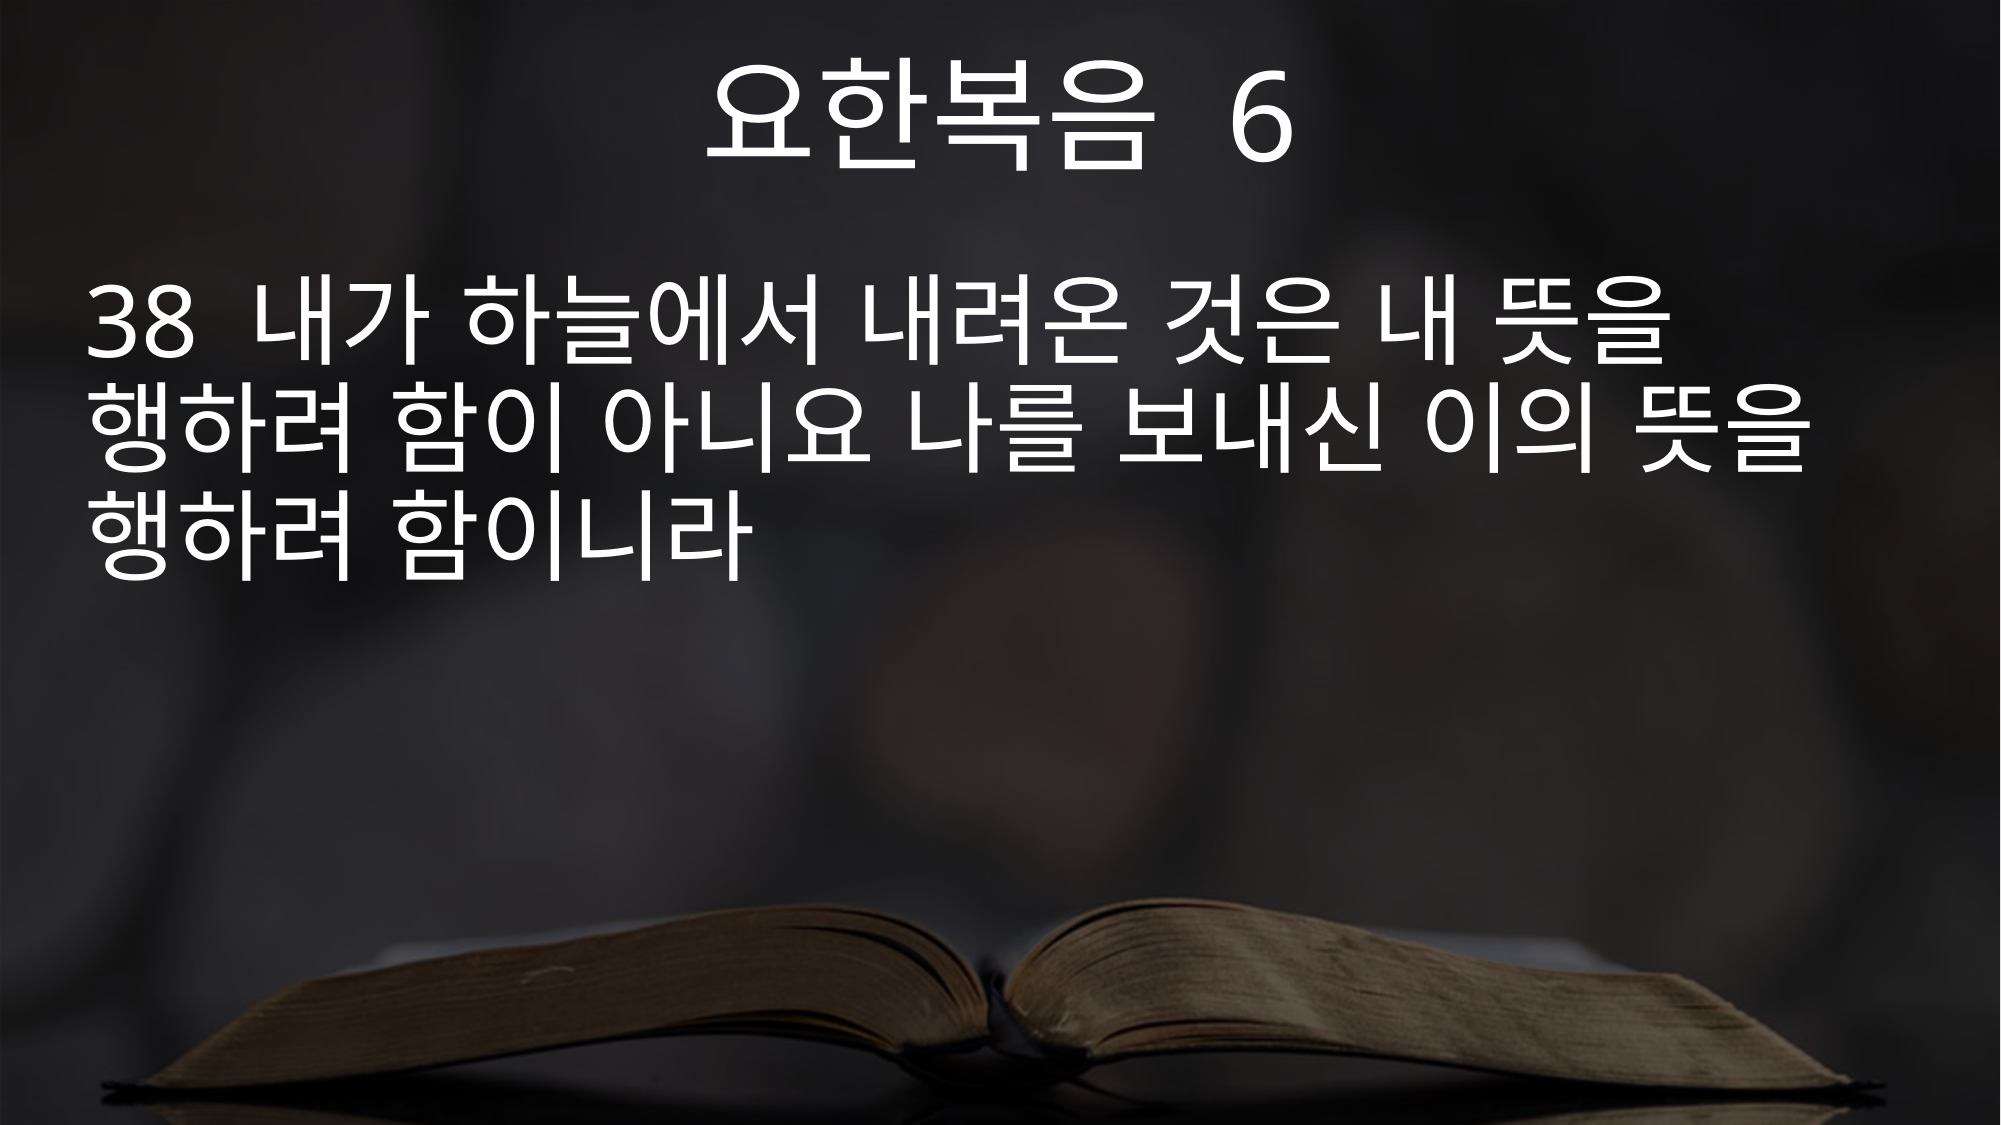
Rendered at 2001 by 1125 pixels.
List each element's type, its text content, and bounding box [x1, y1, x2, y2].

picture [0, 0, 2001, 1125]
list 38 내가 하늘에서 내려온 것은 내 뜻을 행하려 함이 아니요 나를 보내신 이의 뜻을 행하려 함이니라 [69, 263, 1953, 423]
footer 요한복음 6 [0, 32, 2000, 192]
